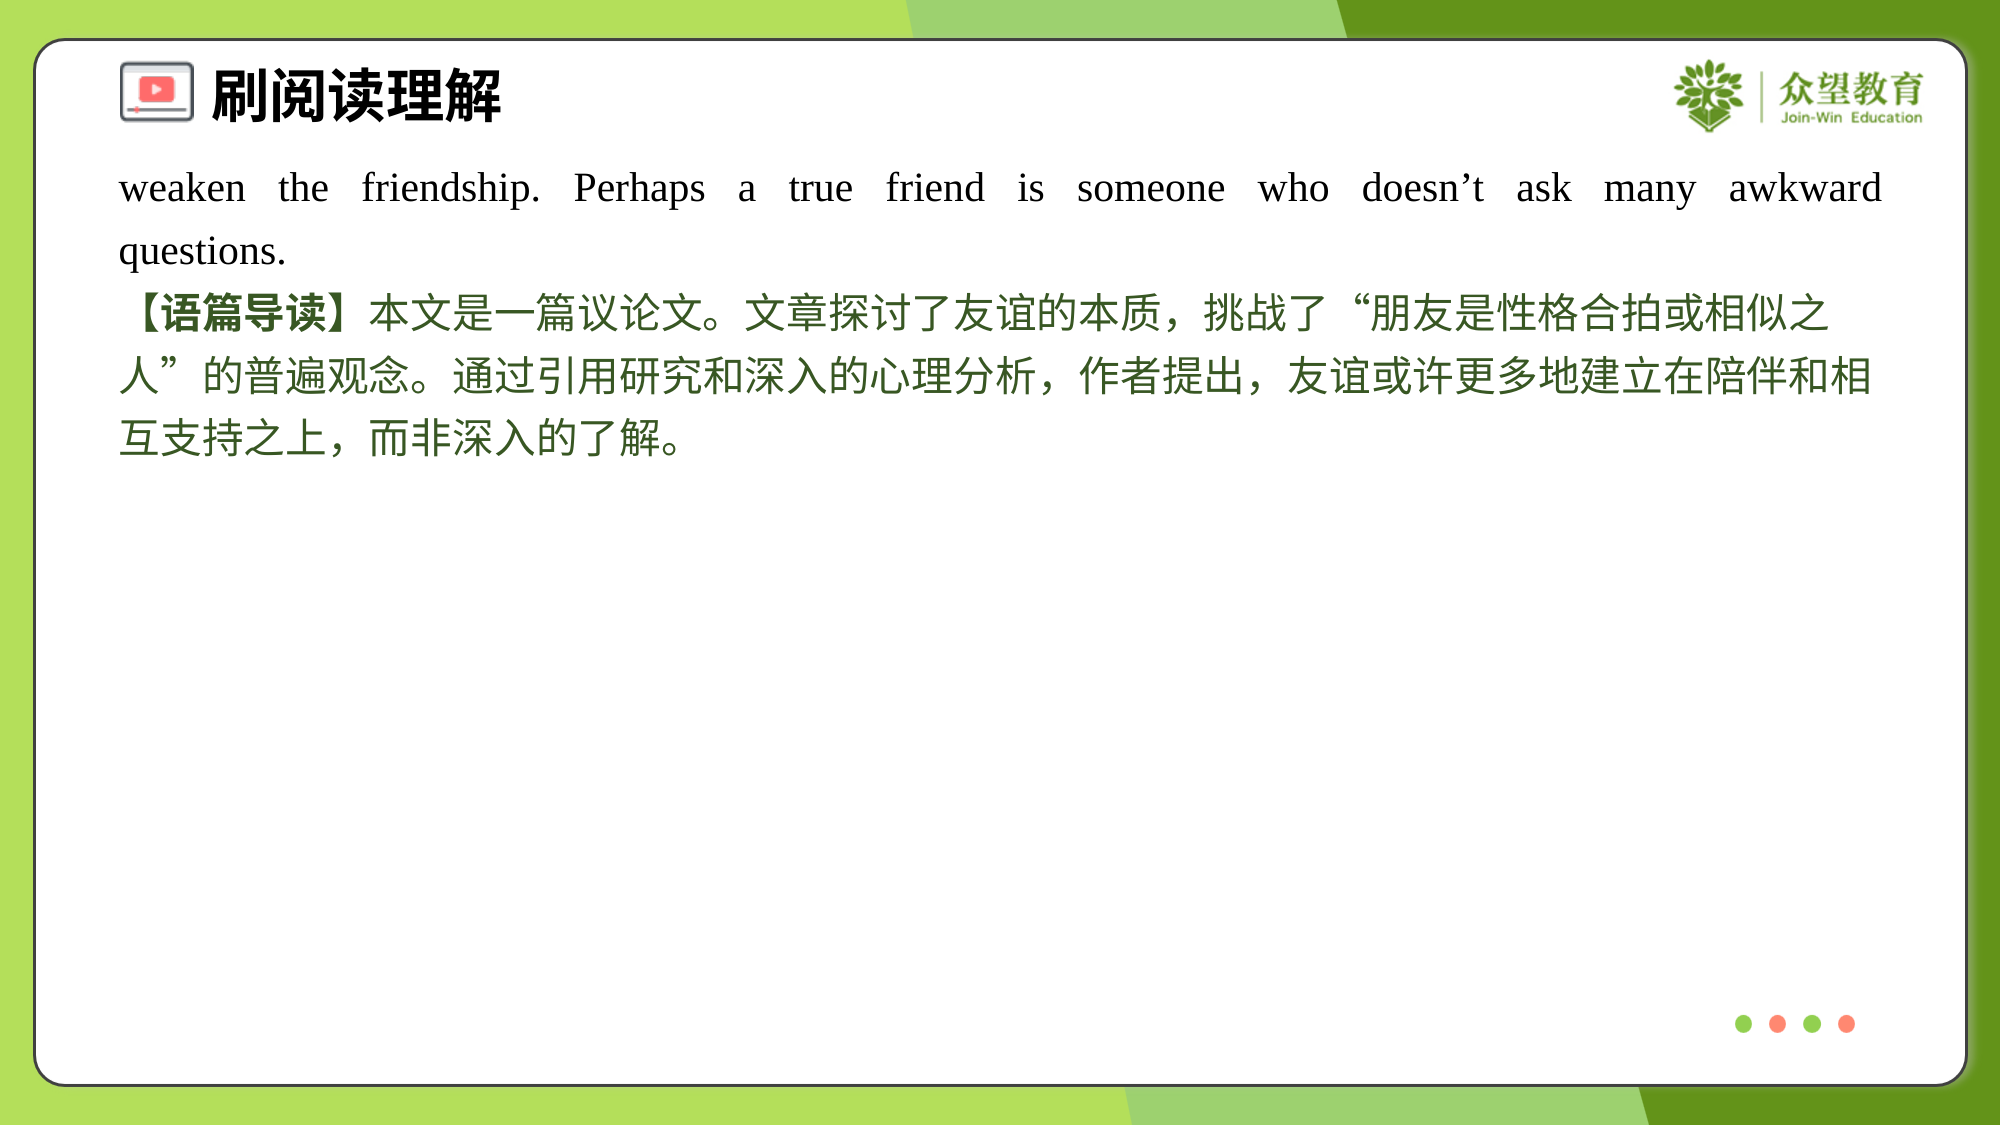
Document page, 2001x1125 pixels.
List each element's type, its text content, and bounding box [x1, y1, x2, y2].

text_box 【语篇导读】本文是一篇议论文。文章探讨了友谊的本质，挑战了“朋友是性格合拍或相似之人”的普遍观念。通过引用研究和深入的心理分析，作者提出，友谊或许更多地建立在陪伴和相互支持之上，而非深入的了解。 [118, 274, 1883, 458]
text_box weaken the friendship. Perhaps a true friend is someone who doesn’t ask many awkward questions.#1.5 [118, 147, 1883, 267]
picture [0, 0, 2000, 1125]
